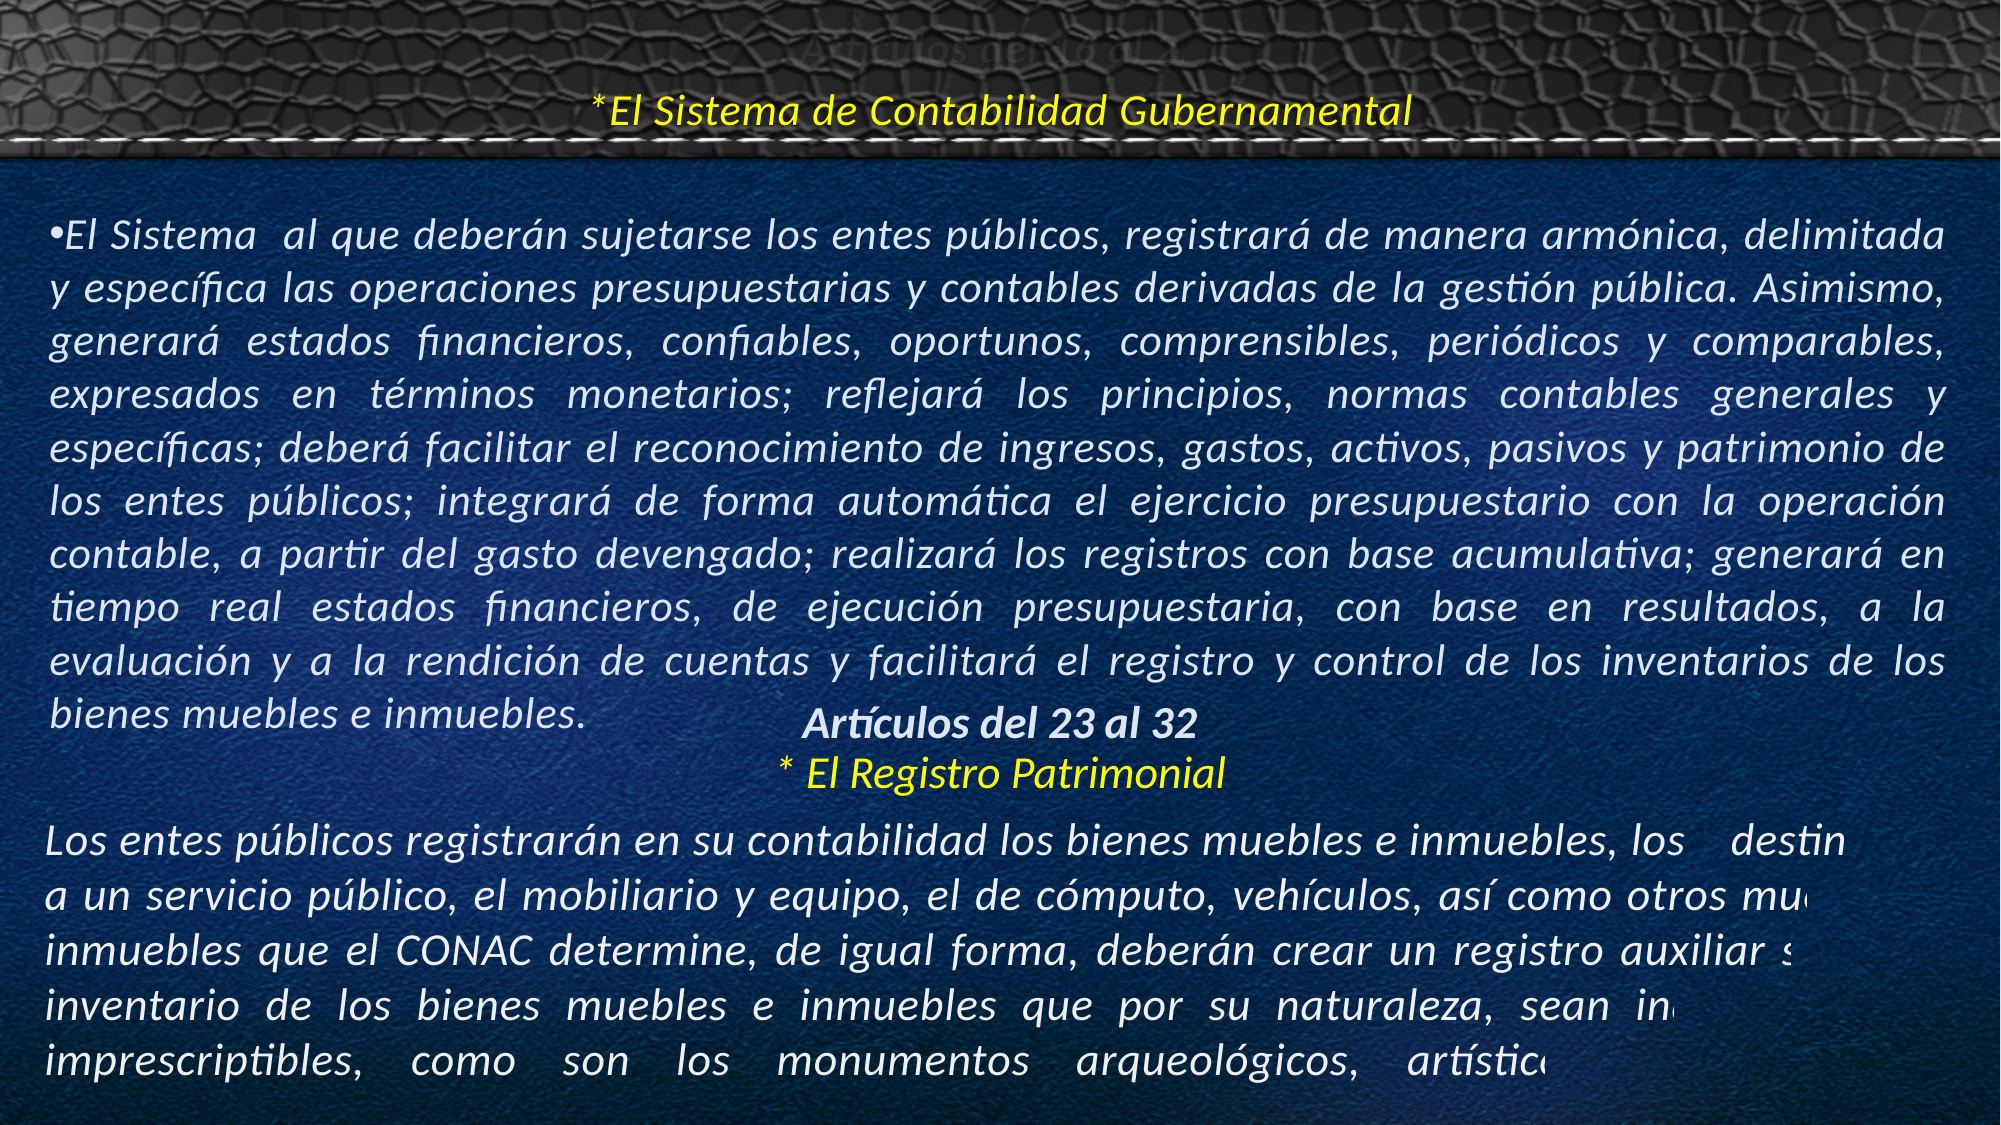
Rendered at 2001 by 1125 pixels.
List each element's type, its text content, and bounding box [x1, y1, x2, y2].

subtitle Artículos del 16 al 22 *El Sistema de Contabilidad Gubernamental El Sistema al que deberán sujetarse los entes públicos, registrará de manera armónica, delimitada y específica las operaciones presupuestarias y contables derivadas de la gestión pública. Asimismo, generará estados financieros, confiables, oportunos, comprensibles, periódicos y comparables, expresados en términos monetarios; reflejará los principios, normas contables generales y específicas; deberá facilitar el reconocimiento de ingresos, gastos, activos, pasivos y patrimonio de los entes públicos; integrará de forma automática el ejercicio presupuestario con la operación contable, a partir del gasto devengado; realizará los registros con base acumulativa; generará en tiempo real estados financieros, de ejecución presupuestaria, con base en resultados, a la evaluación y a la rendición de cuentas y facilitará el registro y control de los inventarios de los bienes muebles e inmuebles. [34, 11, 1968, 747]
title Los entes públicos registrarán en su contabilidad los bienes muebles e inmuebles, los destinados a un servicio público, el mobiliario y equipo, el de cómputo, vehículos, así como otros muebles e inmuebles que el CONAC determine, de igual forma, deberán crear un registro auxiliar sujeto a inventario de los bienes muebles e inmuebles que por su naturaleza, sean inalienables e imprescriptibles, como son los monumentos arqueológicos, artísticos e históricos. [29, 672, 1960, 1125]
text_box Artículos del 23 al 32 * El Registro Patrimonial [249, 635, 1750, 806]
picture [0, 0, 2001, 1125]
